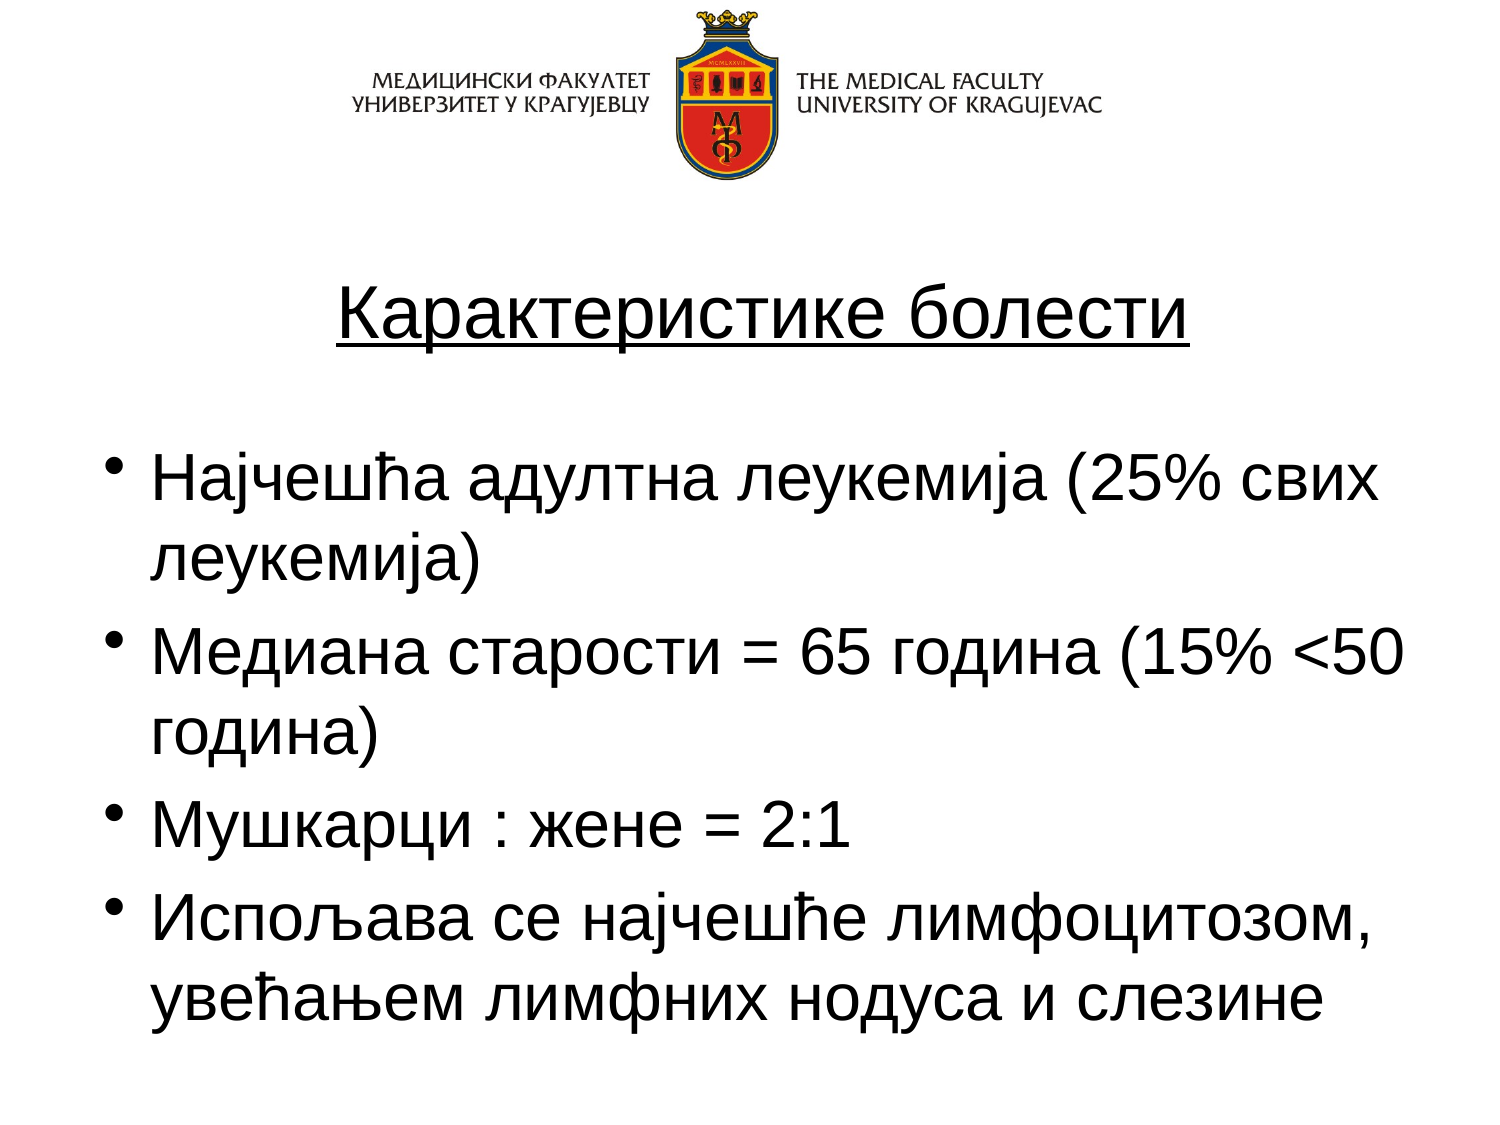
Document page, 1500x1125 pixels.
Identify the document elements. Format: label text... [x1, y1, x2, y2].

text_box Најчешћа адултна леукемија (25% свих леукемија) Медиана старости = 65 година (15% <50 година) Мушкарци : жене = 2:1 Испољава се најчешће лимфоцитозом, увећањем лимфних нодуса и слезине [88, 314, 1439, 1057]
picture [328, 0, 1125, 184]
title Карактеристике болести [88, 184, 1439, 314]
